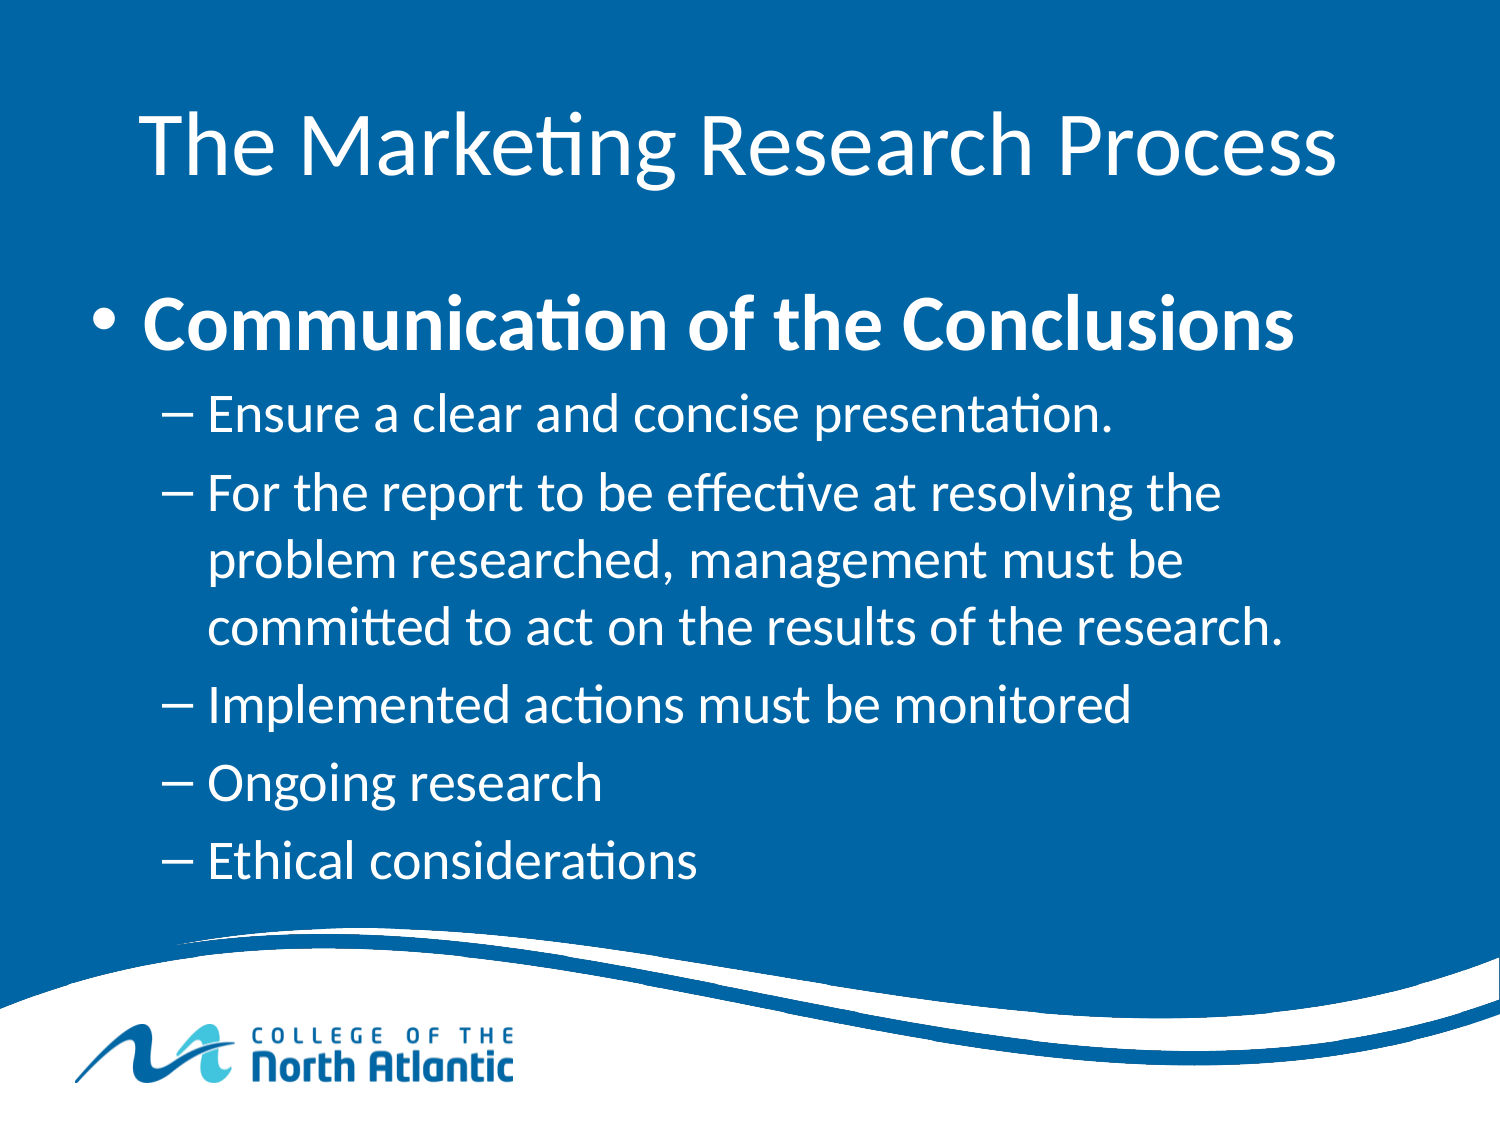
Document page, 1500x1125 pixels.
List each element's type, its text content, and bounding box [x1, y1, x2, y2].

title The Marketing Research Process [75, 45, 1425, 233]
picture [0, 928, 1500, 1125]
list Communication of the Conclusions Ensure a clear and concise presentation. For the report to be effective at resolving the problem researched, management must be committed to act on the results of the research. Implemented actions must be monitored Ongoing research Ethical considerations [75, 262, 1425, 900]
